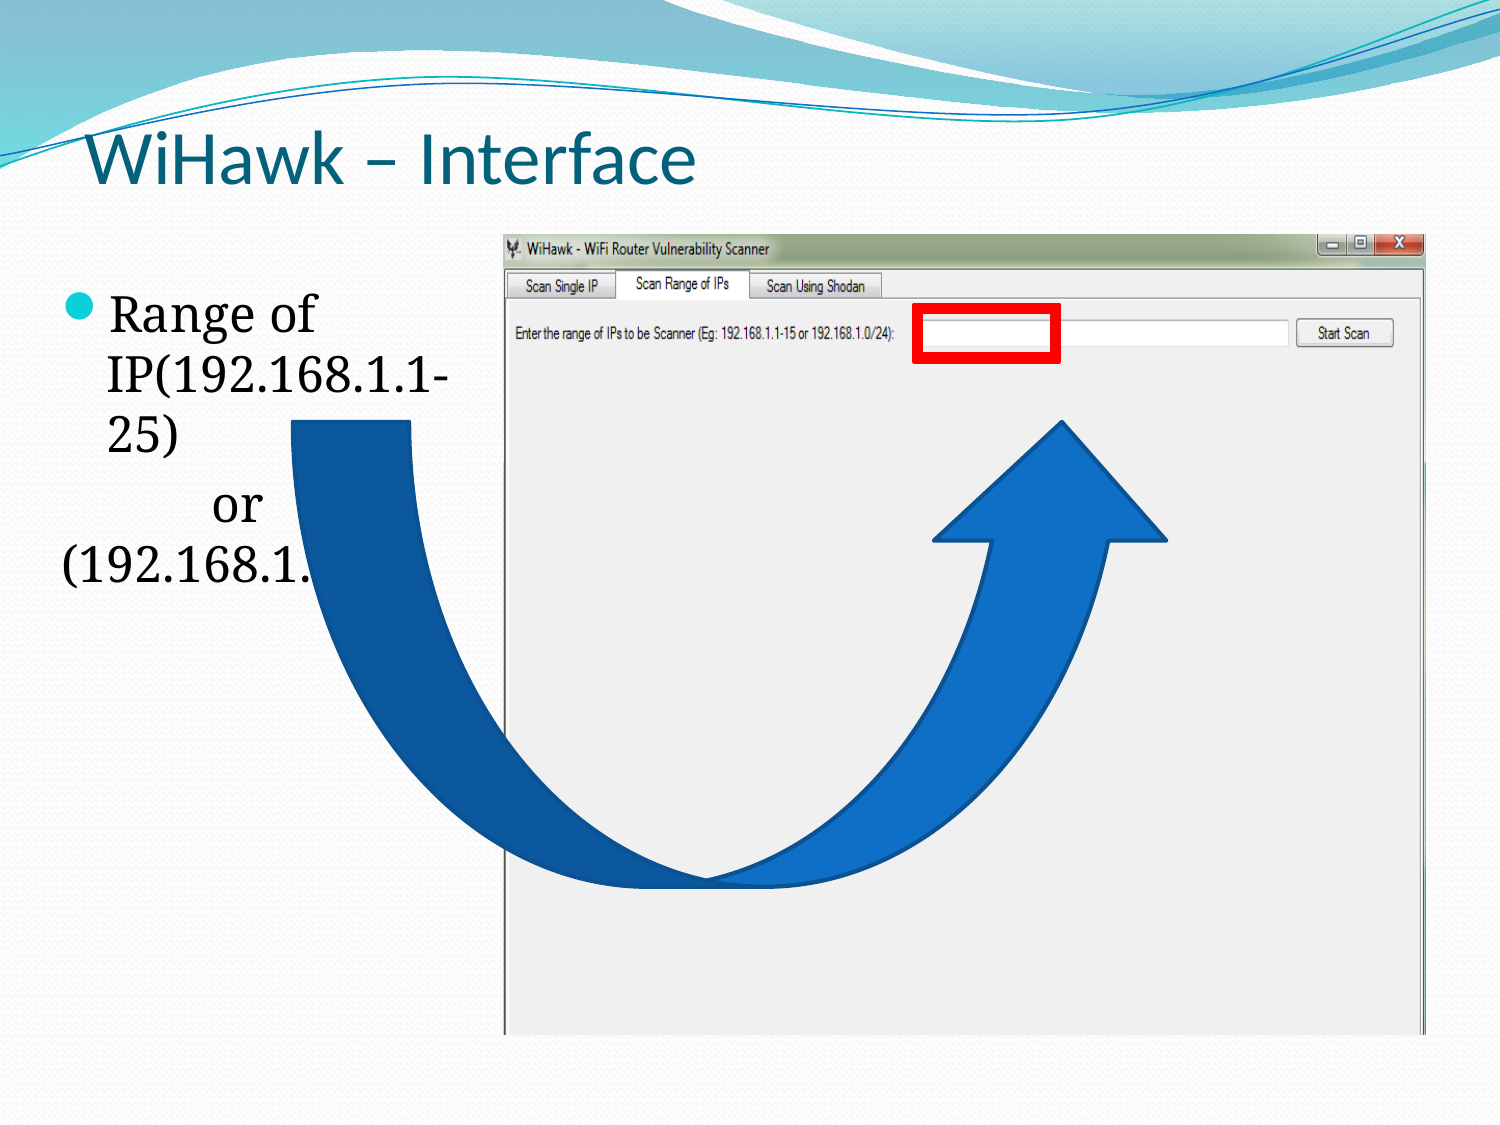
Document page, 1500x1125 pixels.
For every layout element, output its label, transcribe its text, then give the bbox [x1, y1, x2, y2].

title WiHawk – Interface [84, 99, 1143, 200]
text_box [290, 419, 496, 845]
picture [503, 234, 1426, 1035]
list Range of IP(192.168.1.1-25) or (192.168.1.1/25) [46, 275, 479, 784]
